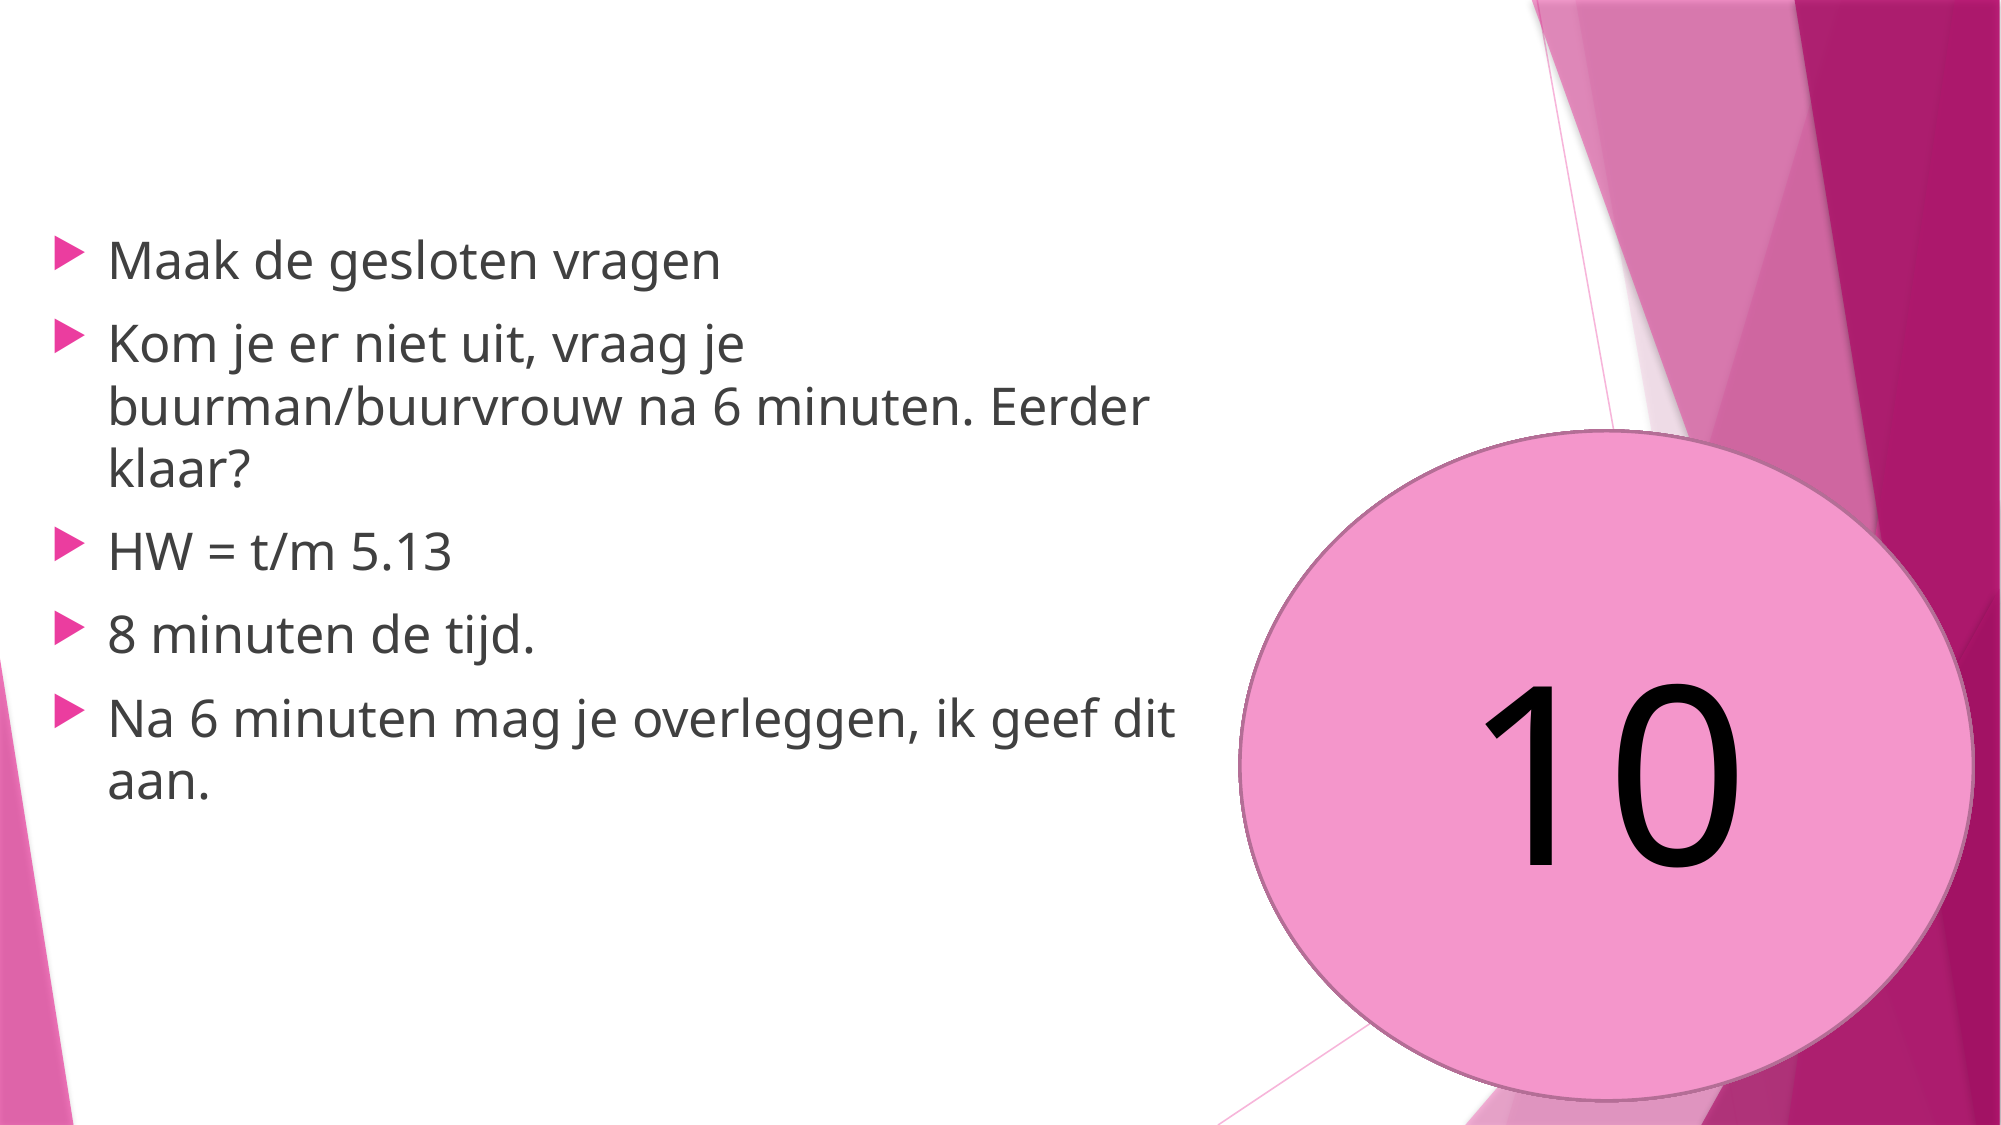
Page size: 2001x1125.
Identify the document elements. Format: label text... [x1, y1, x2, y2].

list Maak de gesloten vragen Kom je er niet uit, vraag je buurman/buurvrouw na 6 minuten. Eerder klaar? HW = t/m 5.13 8 minuten de tijd. Na 6 minuten mag je overleggen, ik geef dit aan. [35, 219, 1241, 1012]
text_box 10 [1238, 429, 1975, 1103]
